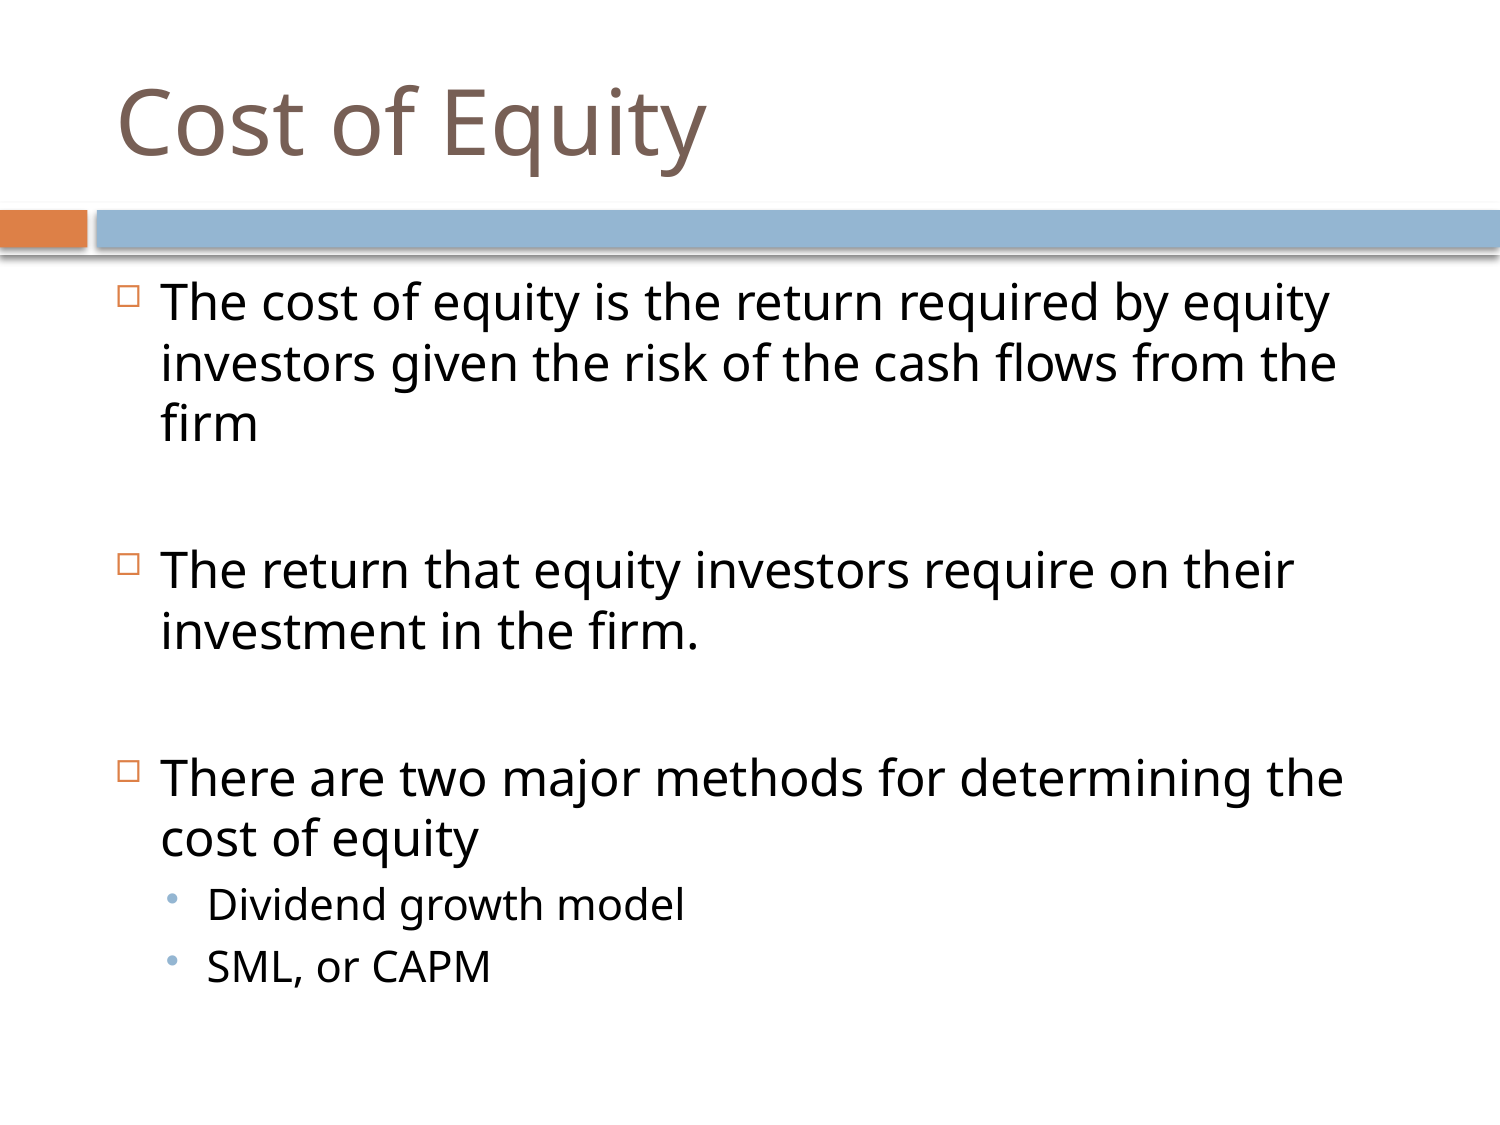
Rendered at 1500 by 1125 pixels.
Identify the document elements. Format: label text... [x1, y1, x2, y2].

title Cost of Equity [100, 37, 1438, 200]
list The cost of equity is the return required by equity investors given the risk of the cash flows from the firm The return that equity investors require on their investment in the firm. There are two major methods for determining the cost of equity Dividend growth model SML, or CAPM [100, 262, 1438, 1000]
